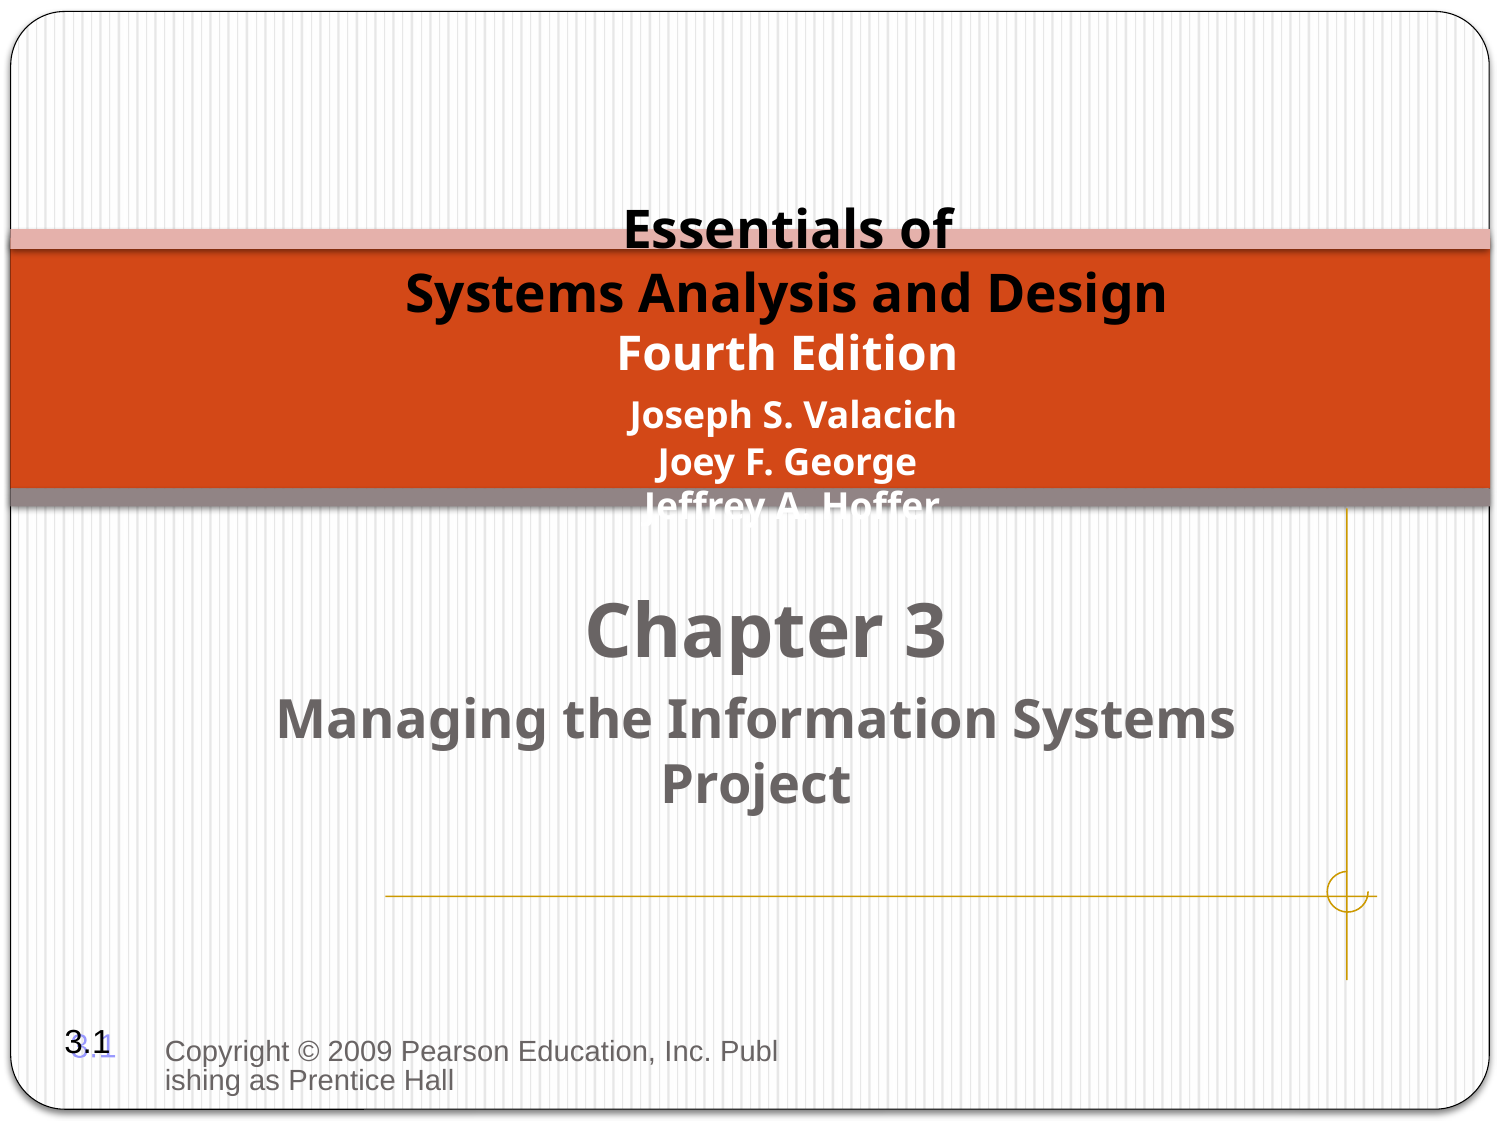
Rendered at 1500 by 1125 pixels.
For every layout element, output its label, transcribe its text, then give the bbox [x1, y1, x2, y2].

subtitle Chapter 3 Managing the Information Systems Project [174, 588, 1338, 838]
footer Copyright © 2009 Pearson Education, Inc. Publishing as Prentice Hall [150, 1012, 800, 1088]
title Essentials of Systems Analysis and Design Fourth Edition Joseph S. Valacich Joey F. George Jeffrey A. Hoffer [150, 187, 1425, 588]
text_box 3.1 [37, 1012, 138, 1068]
